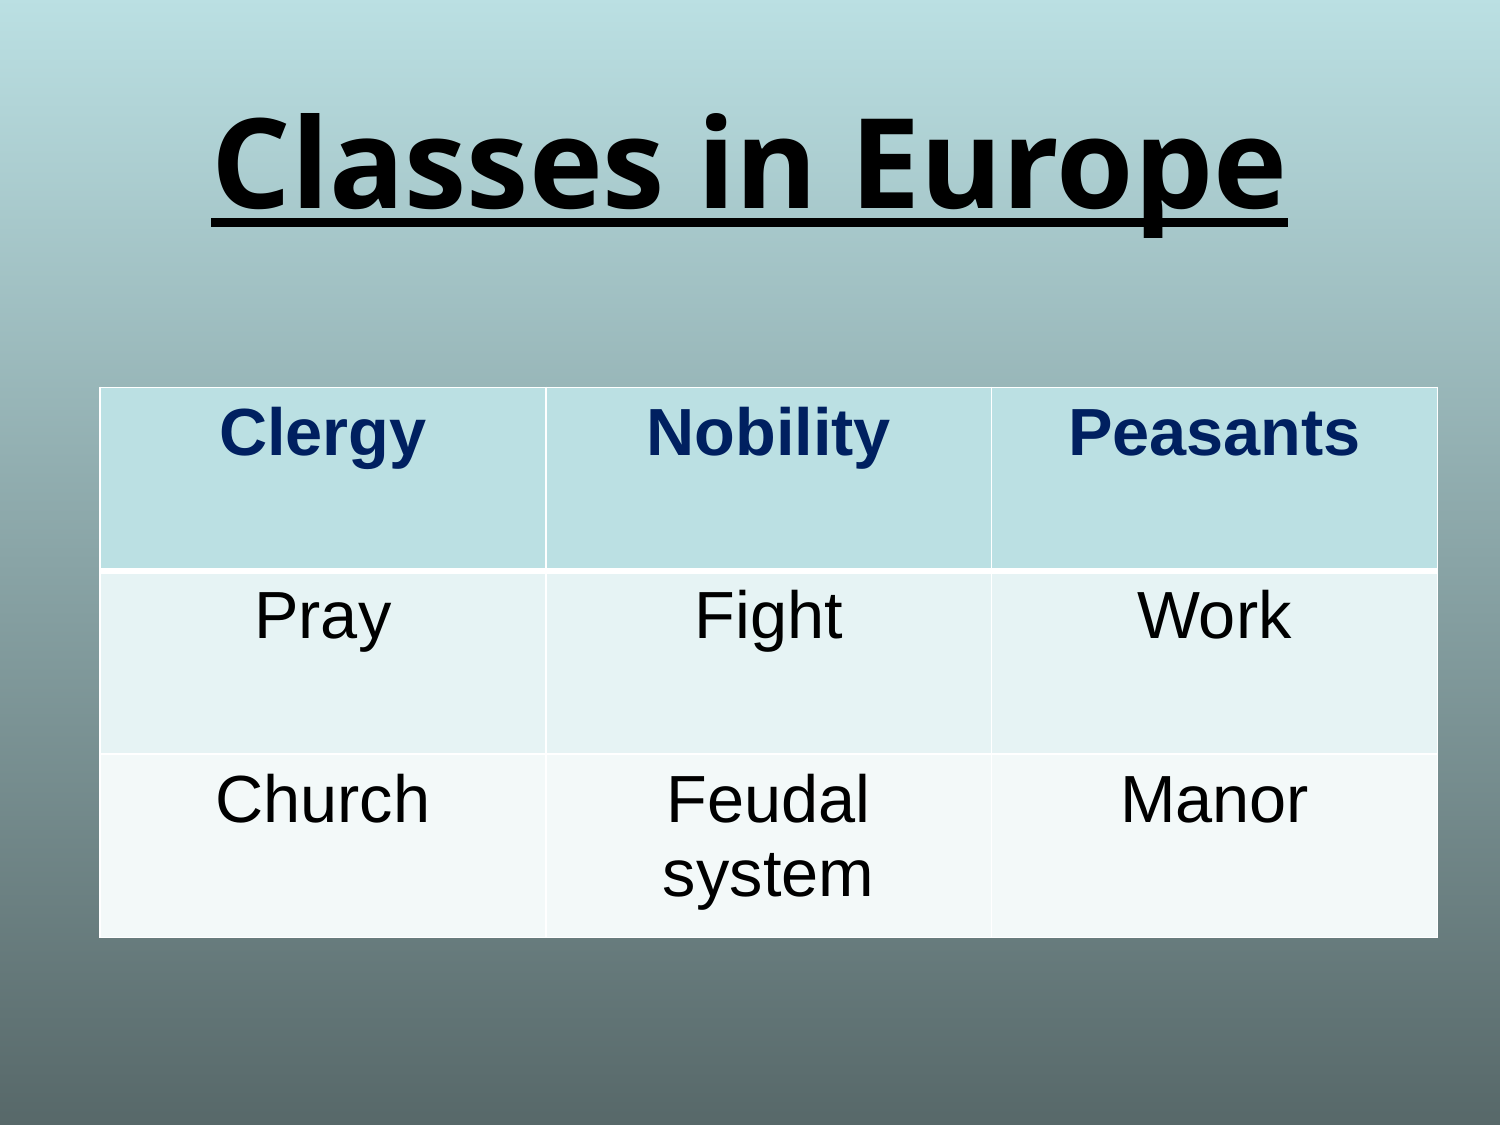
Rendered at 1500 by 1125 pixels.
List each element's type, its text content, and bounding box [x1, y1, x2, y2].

table_cell Pray [101, 574, 545, 753]
table_cell Church [101, 755, 545, 937]
title Classes in Europe [74, 37, 1426, 281]
table_cell Manor [992, 755, 1437, 937]
table_header Clergy [101, 388, 545, 568]
table_header Nobility [547, 388, 991, 568]
table_cell Work [992, 574, 1437, 753]
table_header Peasants [992, 388, 1437, 568]
table_cell Fight [547, 574, 991, 753]
table_cell Feudal system [547, 755, 991, 937]
